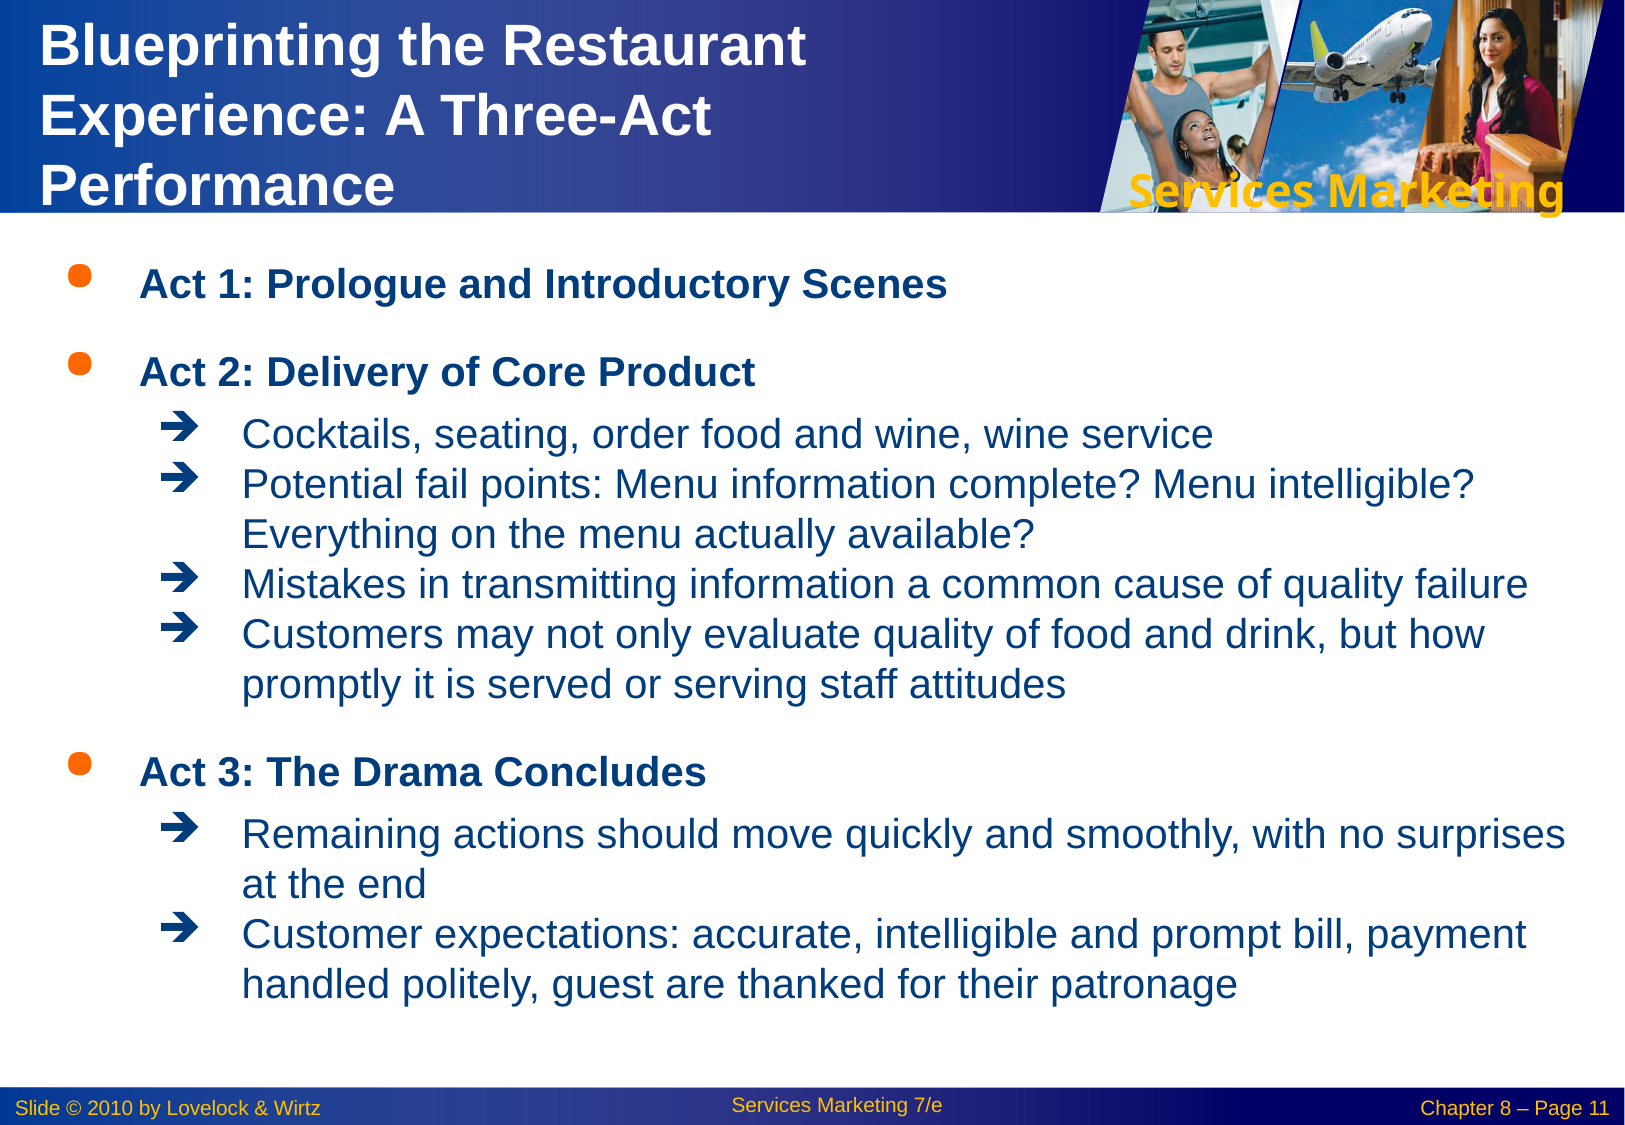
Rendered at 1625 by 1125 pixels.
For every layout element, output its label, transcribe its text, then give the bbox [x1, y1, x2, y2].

picture [1100, 0, 1604, 213]
picture [1546, 187, 1556, 202]
picture [1162, 186, 1172, 192]
title Blueprinting the Restaurant Experience: A Three-Act Performance [24, 24, 1088, 201]
list Act 1: Prologue and Introductory Scenes Act 2: Delivery of Core Product Cocktails, seating, order food and wine, wine service Potential fail points: Menu information complete? Menu intelligible? Everything on the menu actually available? Mistakes in transmitting information a common cause of quality failure Customers may not only evaluate quality of food and drink, but how promptly it is served or serving staff attitudes Act 3: The Drama Concludes Remaining actions should move quickly and smoothly, with no surprises at the end Customer expectations: accurate, intelligible and prompt bill, payment handled politely, guest are thanked for their patronage [49, 249, 1588, 1038]
